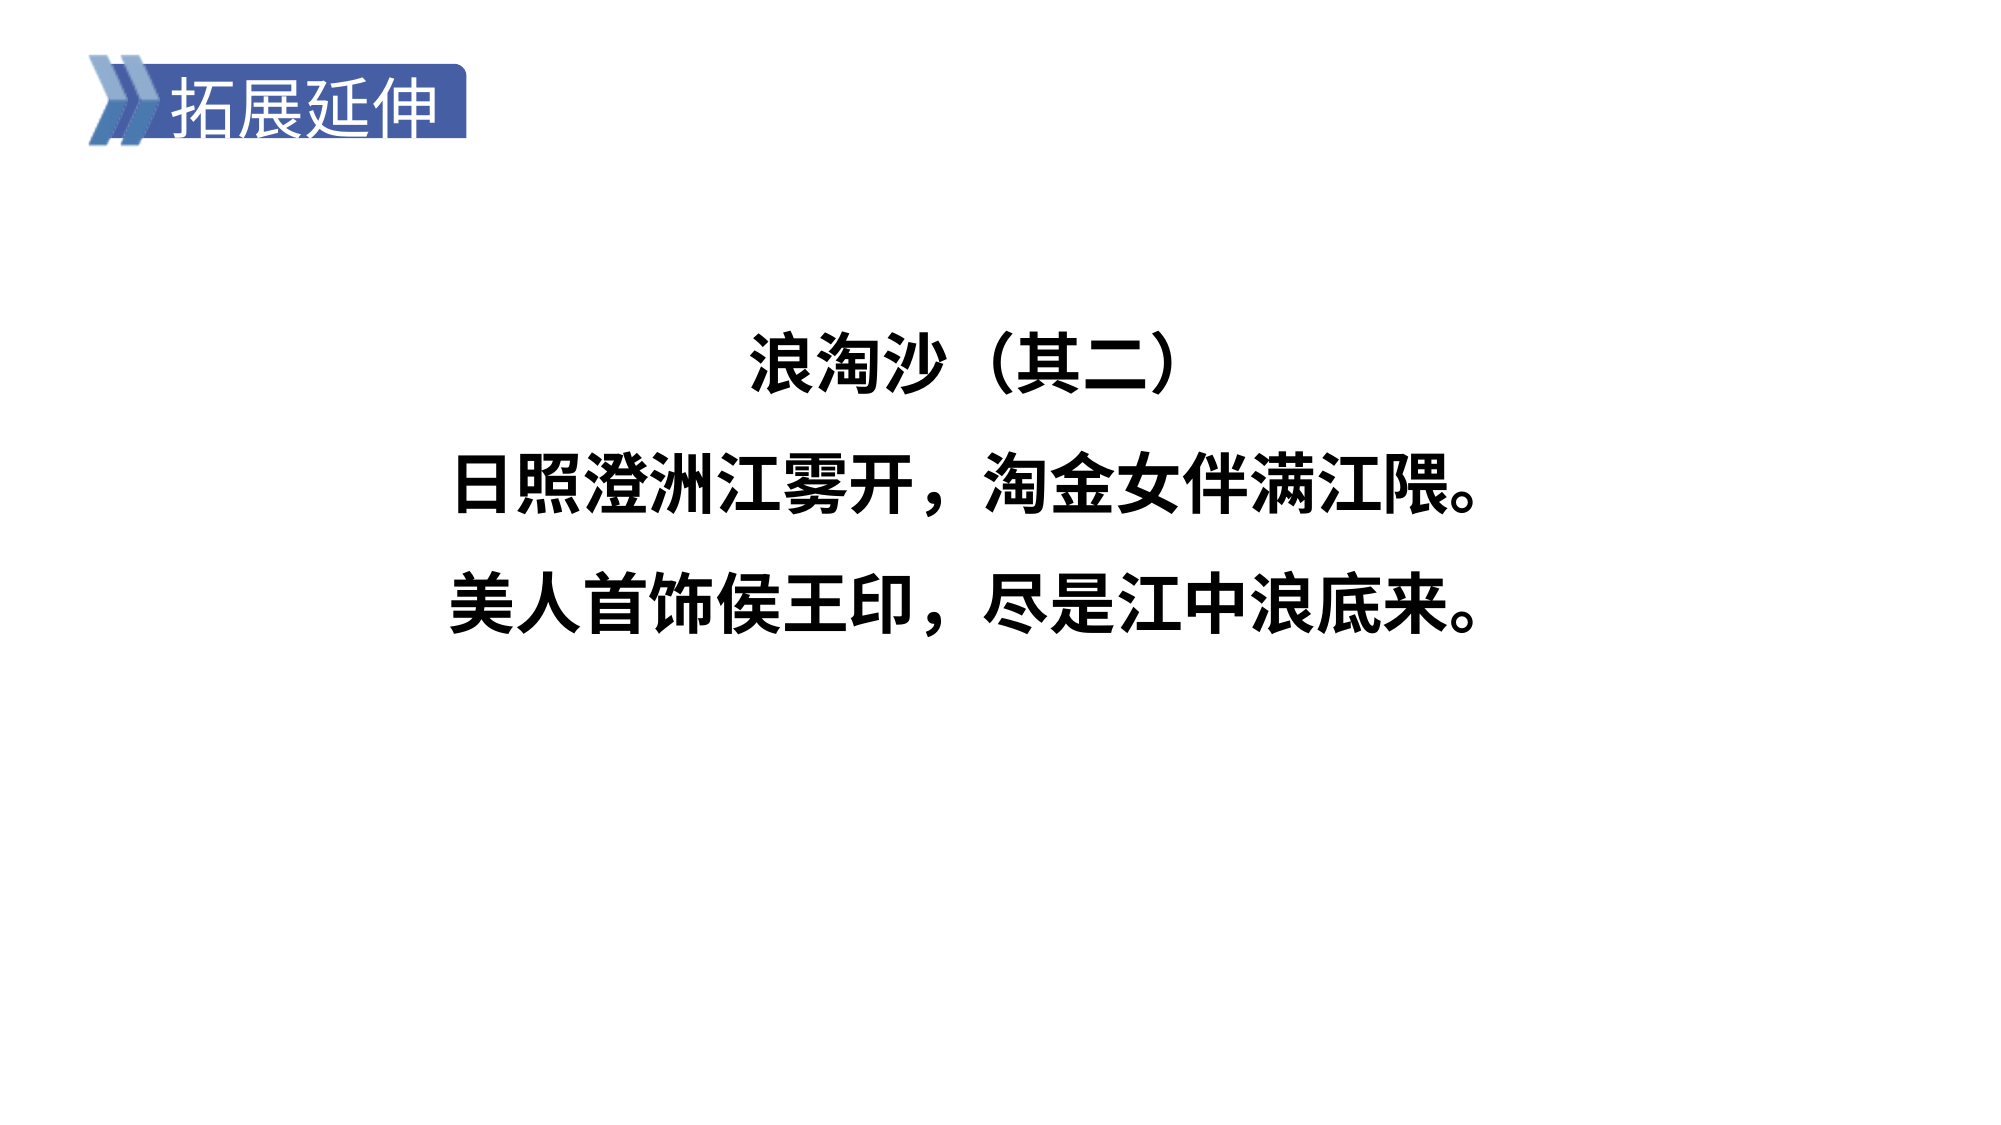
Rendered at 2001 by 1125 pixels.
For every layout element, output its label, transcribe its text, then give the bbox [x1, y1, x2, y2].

text_box 浪淘沙（其二） 日照澄洲江雾开，淘金女伴满江隈。 美人首饰侯王印，尽是江中浪底来。 [291, 274, 1707, 650]
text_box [87, 43, 467, 156]
